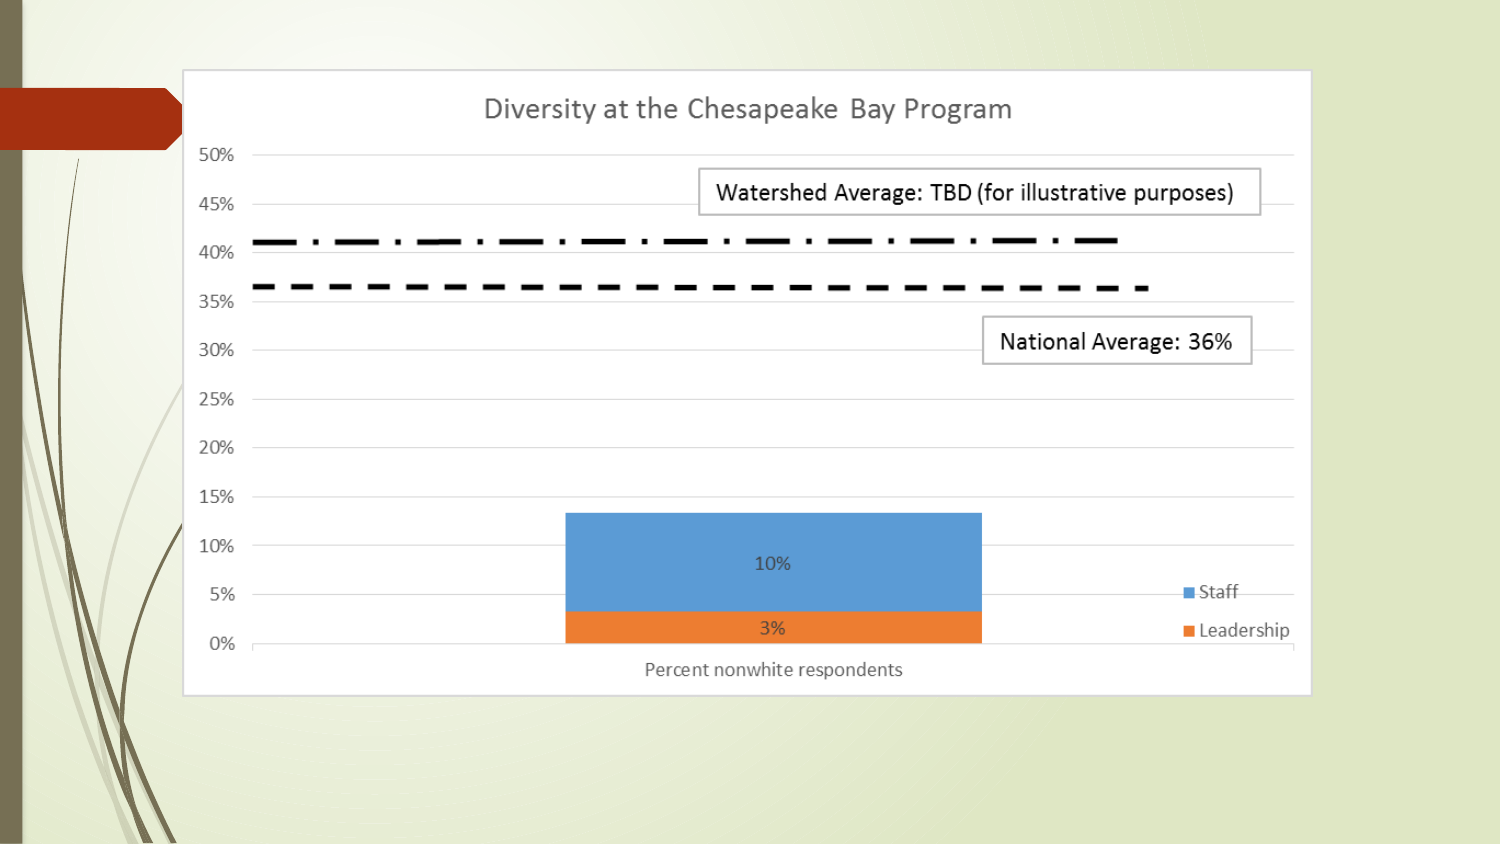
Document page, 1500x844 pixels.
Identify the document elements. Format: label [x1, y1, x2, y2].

list [182, 69, 1313, 698]
